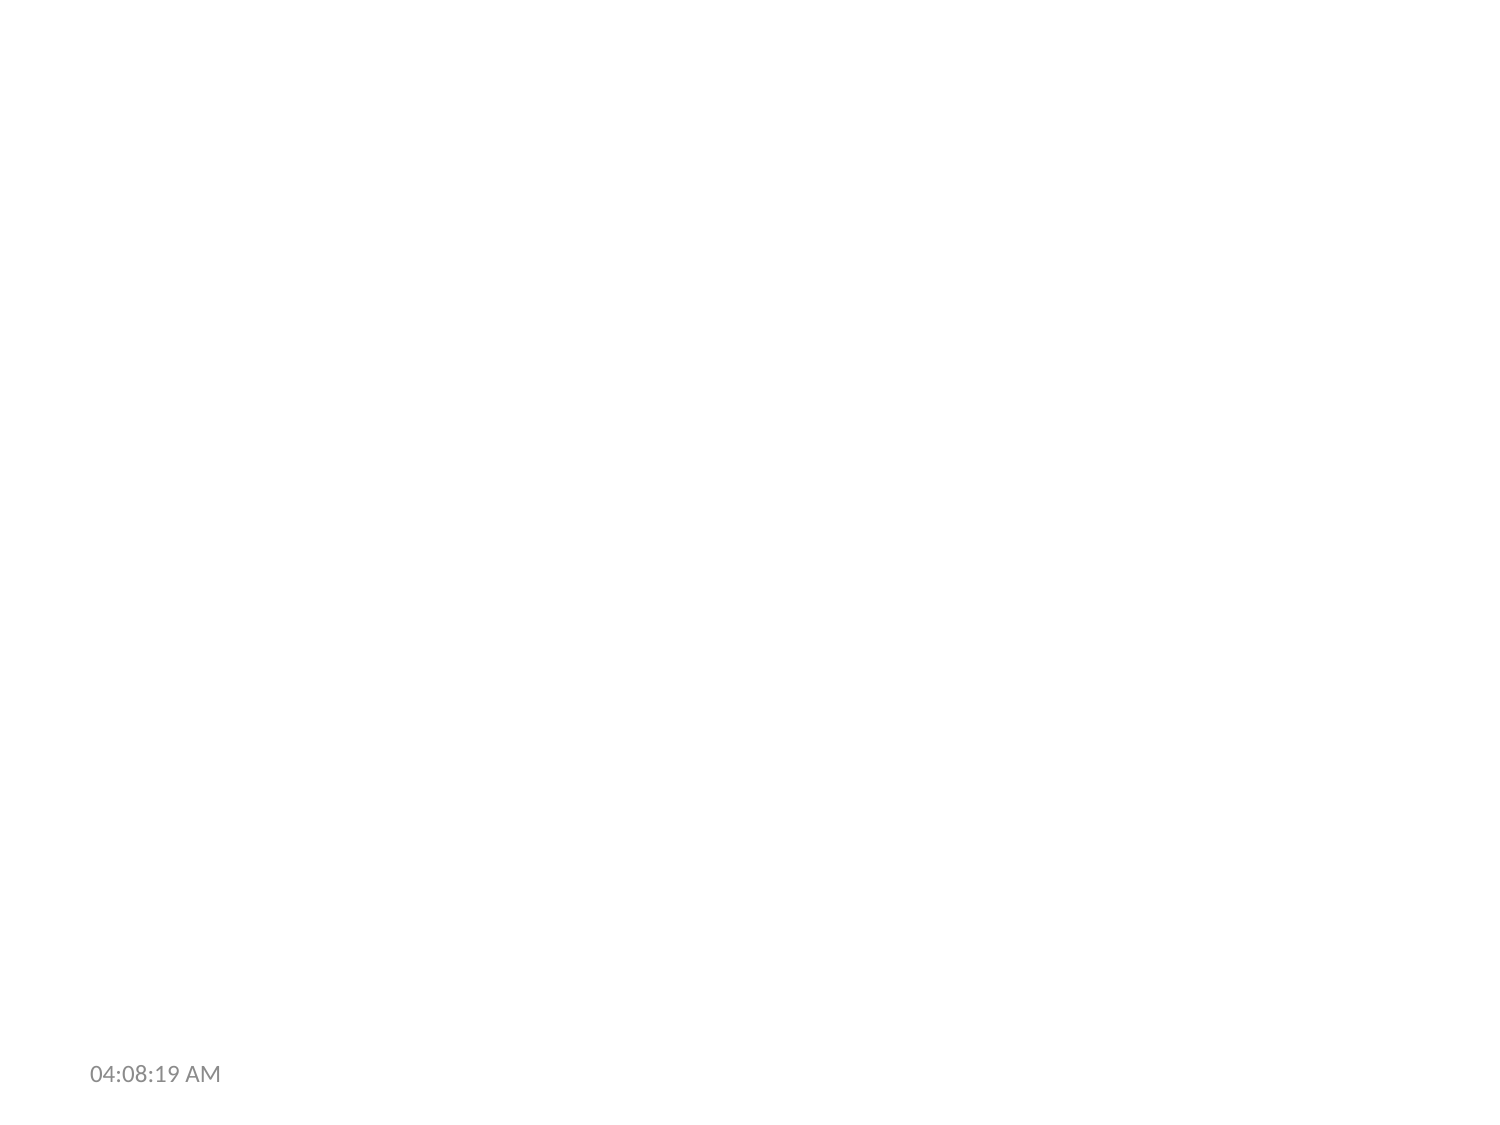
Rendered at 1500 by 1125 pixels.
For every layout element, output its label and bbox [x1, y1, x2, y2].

slide_number [75, 1042, 425, 1103]
